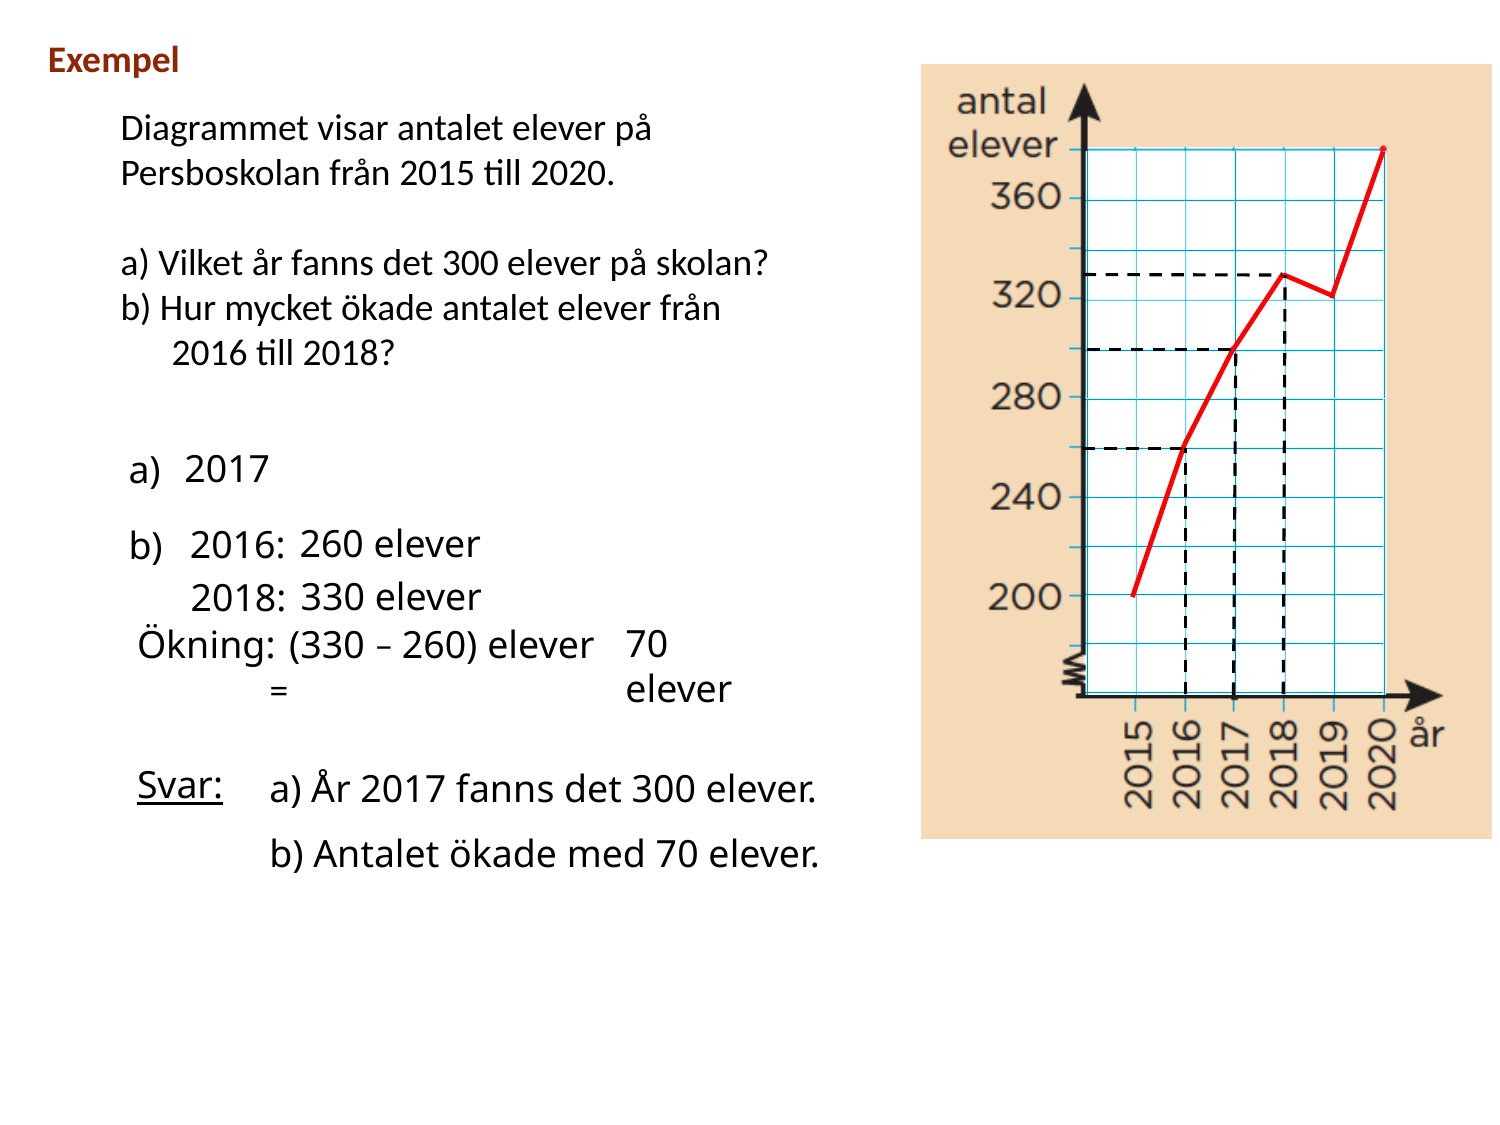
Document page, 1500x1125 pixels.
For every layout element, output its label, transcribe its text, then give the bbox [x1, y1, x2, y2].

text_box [1233, 353, 1237, 695]
text_box 70 elever [610, 612, 793, 718]
text_box b) [113, 514, 166, 575]
text_box 2016: [165, 513, 284, 573]
text_box Svar: [122, 753, 339, 814]
text_box a) År 2017 fanns det 300 elever. [254, 757, 915, 818]
text_box 330 elever [285, 565, 591, 613]
text_box 2018: [166, 566, 285, 613]
text_box 2017 [169, 437, 359, 498]
text_box Diagrammet visar antalet elever på Persboskolan från 2015 till 2020. a) Vilket år fanns det 300 elever på skolan? b) Hur mycket ökade antalet elever från 2016 till 2018? [105, 96, 816, 381]
text_box Ökning: [122, 613, 254, 674]
text_box b) Antalet ökade med 70 elever. [254, 822, 1236, 883]
text_box a) [113, 438, 217, 499]
text_box 260 elever [284, 512, 590, 566]
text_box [920, 64, 1492, 840]
text_box (330 – 260) elever = [254, 613, 610, 718]
text_box Exempel [33, 27, 196, 87]
